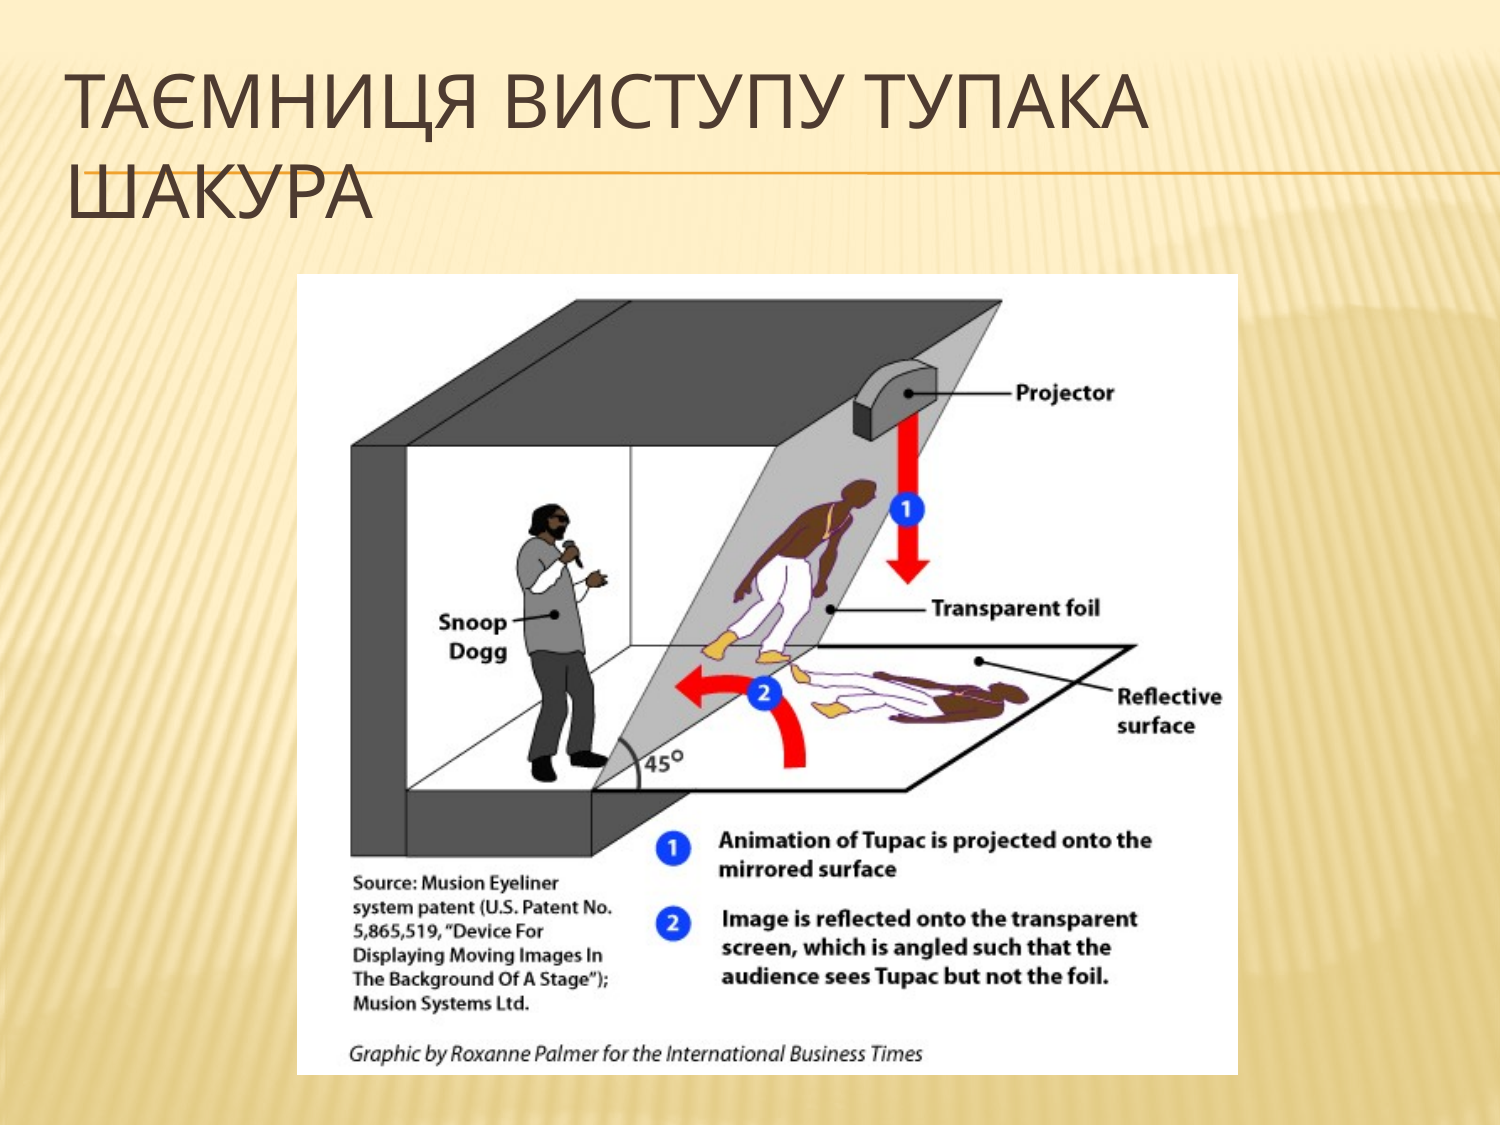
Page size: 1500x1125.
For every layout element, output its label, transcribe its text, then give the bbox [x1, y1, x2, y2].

title таємниця виступу Тупака Шакура [50, 75, 1475, 213]
picture [297, 274, 1238, 1076]
